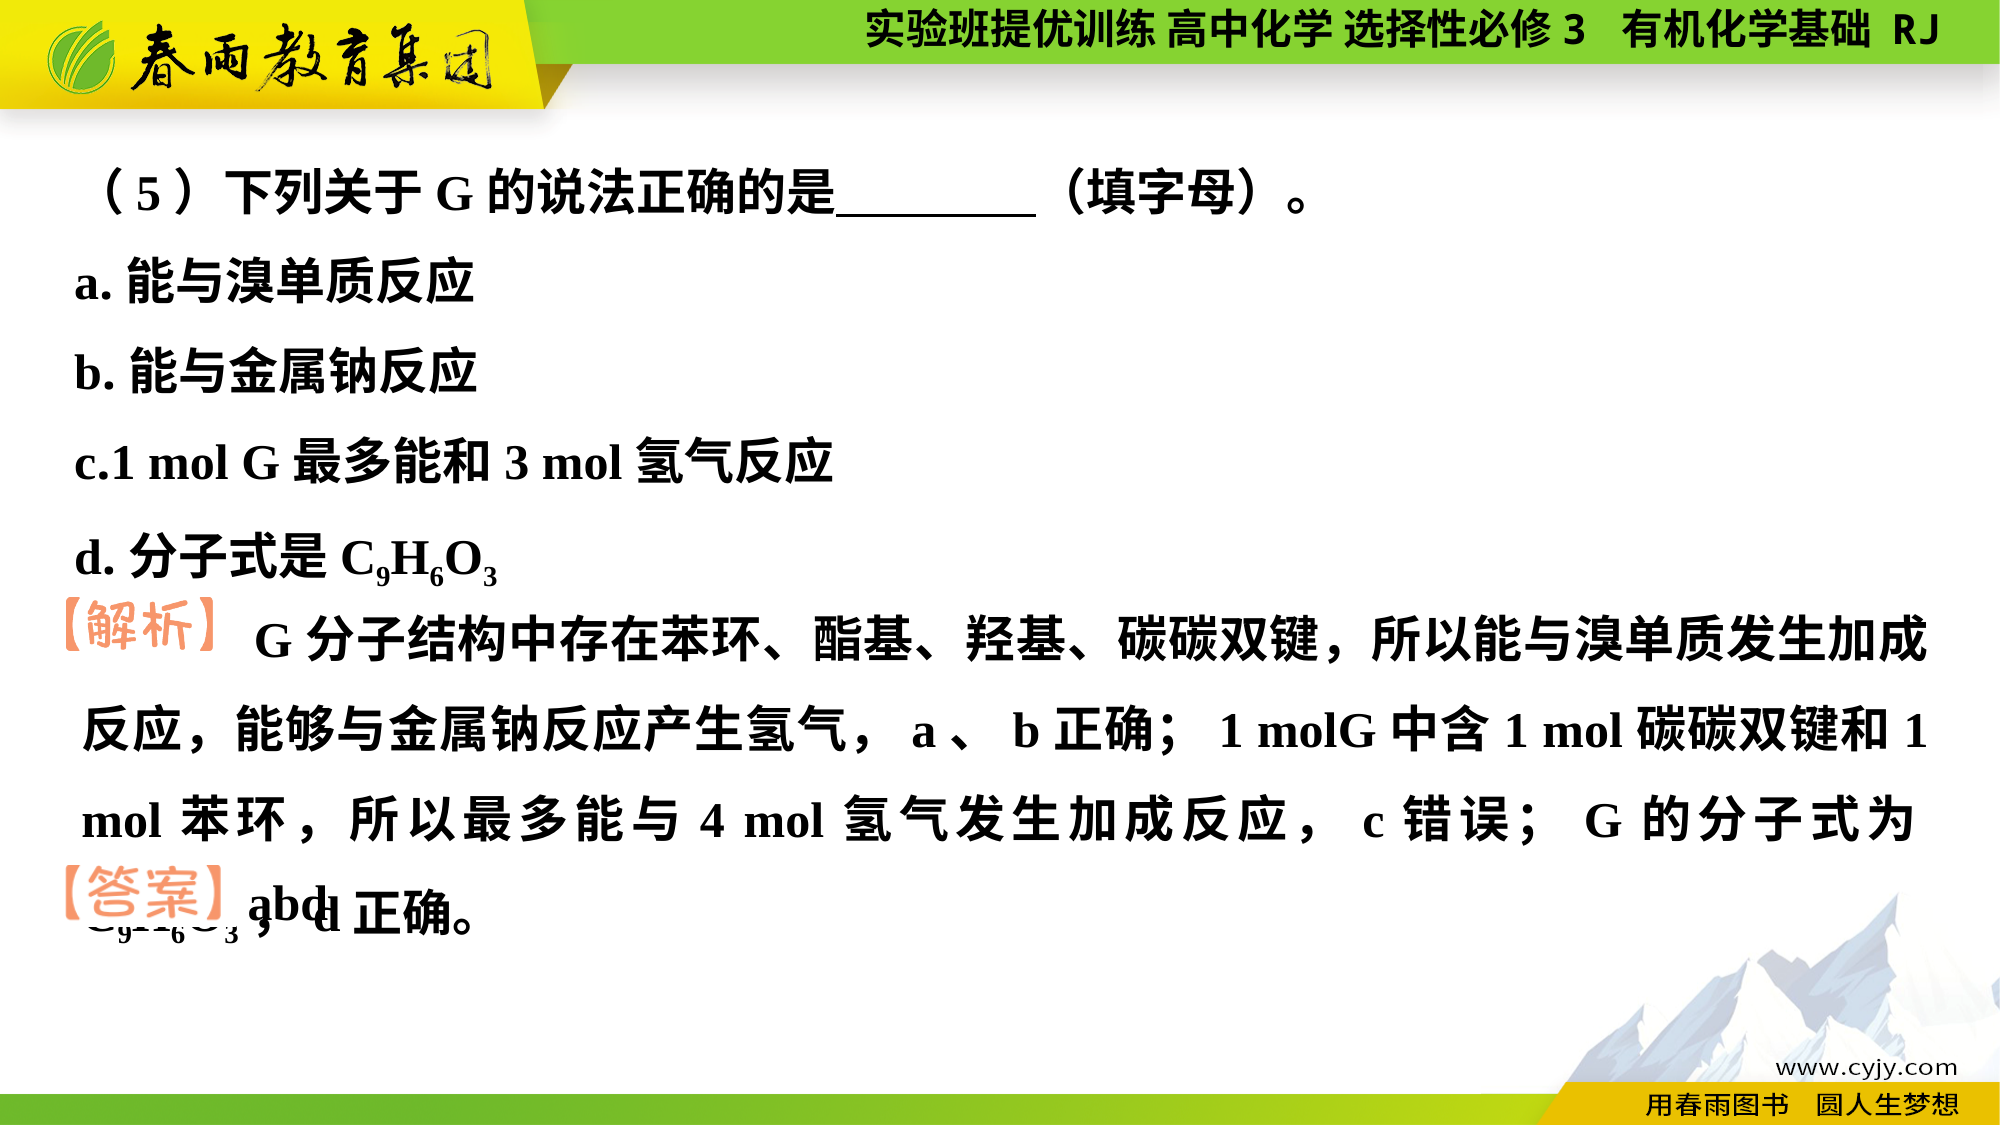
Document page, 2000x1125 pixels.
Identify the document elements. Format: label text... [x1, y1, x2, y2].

text_box G分子结构中存在苯环、酯基、羟基、碳碳双键，所以能与溴单质发生加成反应，能够与金属钠反应产生氢气，a、b正确；1 molG中含1 mol碳碳双键和1 mol苯环，所以最多能与4 mol氢气发生加成反应，c错误；G的分子式为C9H6O3，d正确。 [66, 569, 1944, 958]
list （5）下列关于G的说法正确的是 （填字母）。 a.能与溴单质反应 b.能与金属钠反应 c.1 mol G最多能和3 mol氢气反应 d.分子式是C9H6O3 [59, 122, 1944, 592]
text_box abd [232, 832, 344, 938]
picture [0, 0, 2000, 1125]
